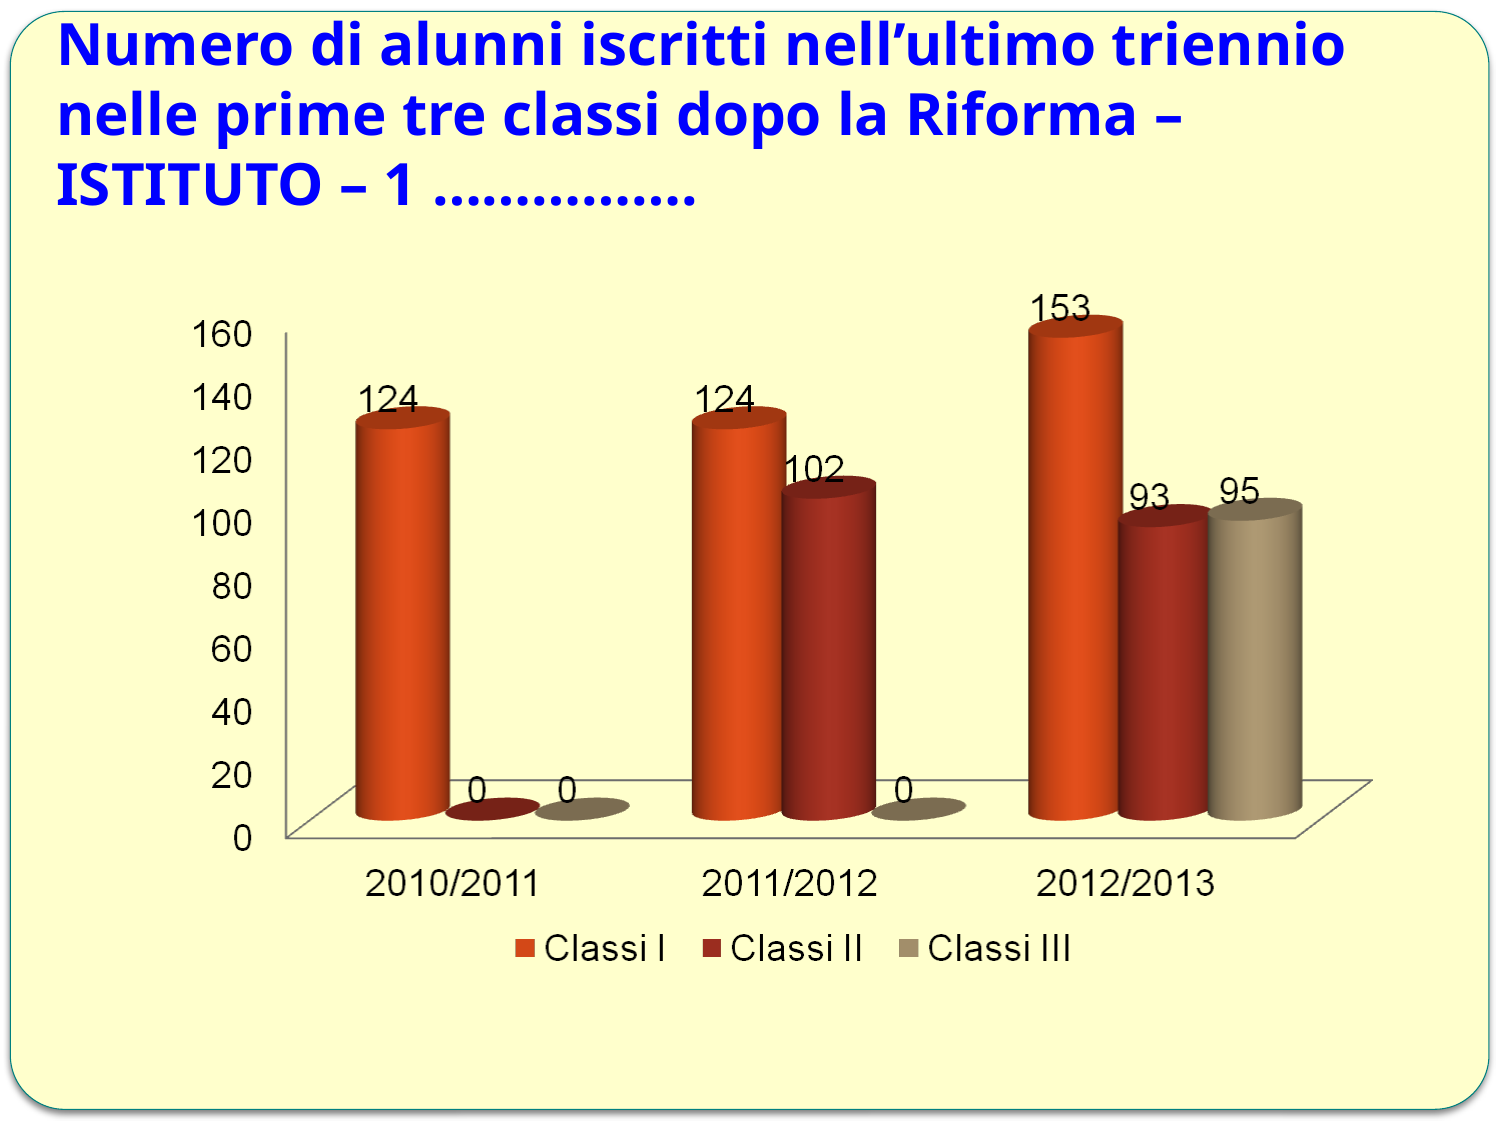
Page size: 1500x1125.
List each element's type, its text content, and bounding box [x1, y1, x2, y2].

title Numero di alunni iscritti nell’ultimo triennio nelle prime tre classi dopo la Riforma – ISTITUTO – 1 ……………. [40, 44, 1460, 233]
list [141, 228, 1434, 996]
